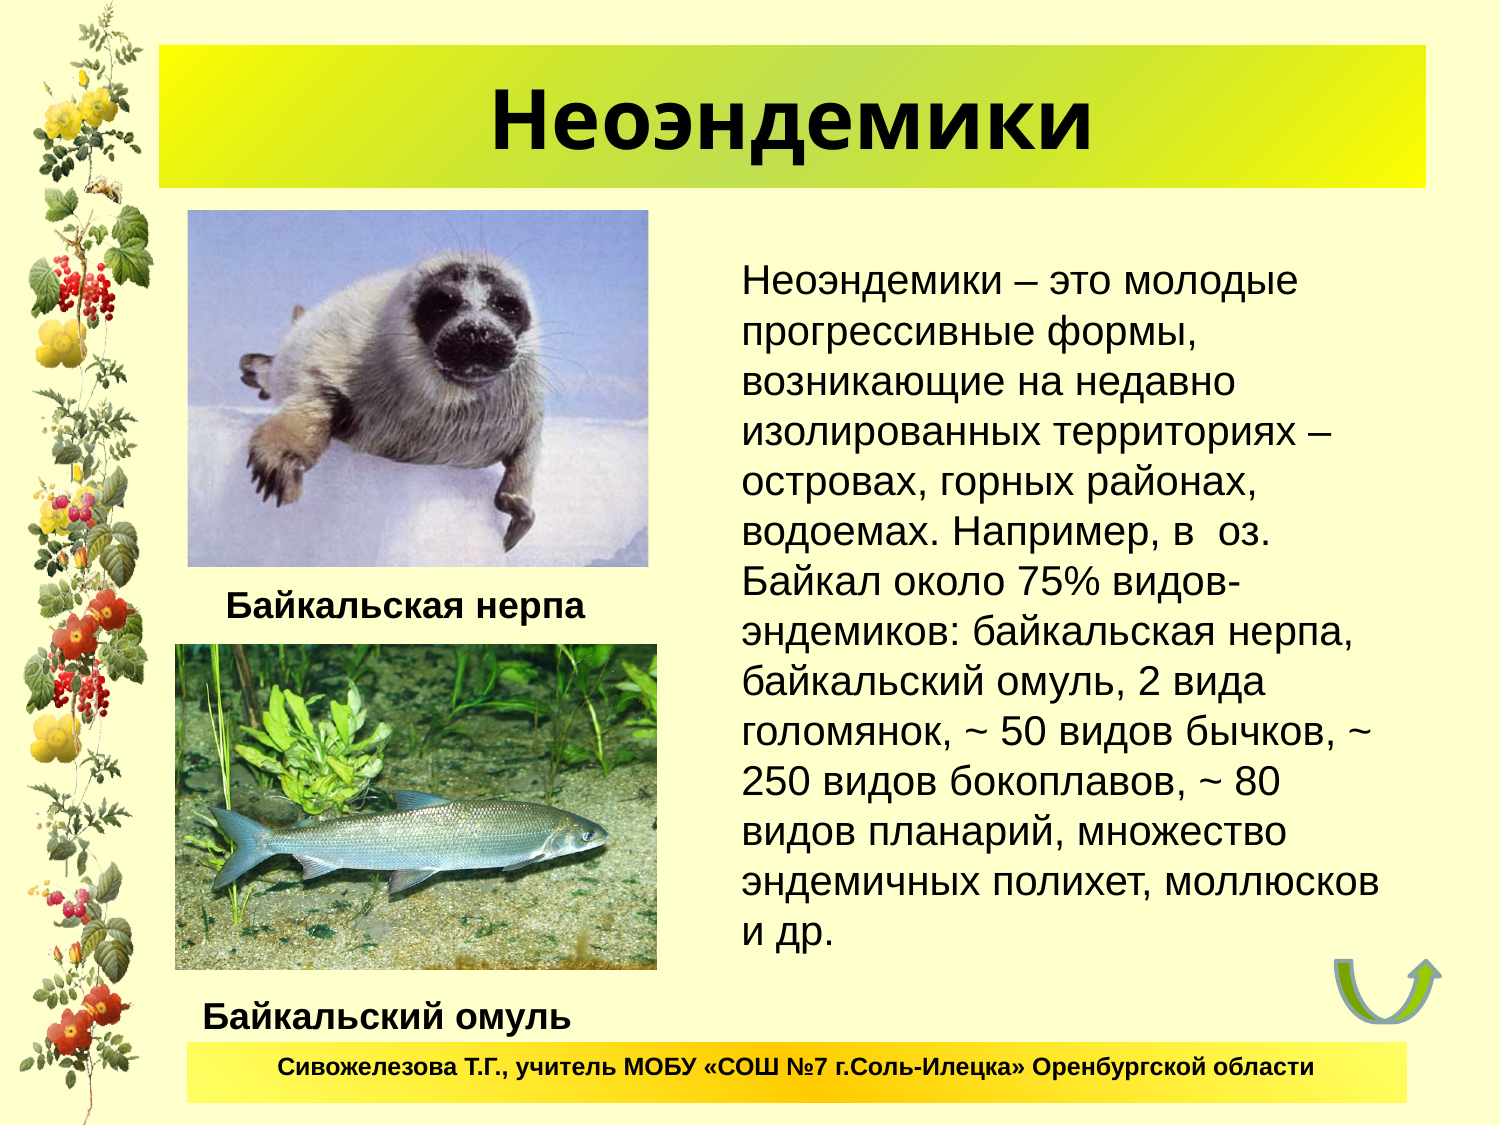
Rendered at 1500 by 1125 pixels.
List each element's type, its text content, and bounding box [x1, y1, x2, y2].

picture [175, 644, 657, 971]
picture [187, 210, 649, 567]
text_box Неоэндемики – это молодые прогрессивные формы, возникающие на недавно изолированных территориях – островах, горных районах, водоемах. Например, в оз. Байкал около 75% видов-эндемиков: байкальская нерпа, байкальский омуль, 2 вида голомянок, ~ 50 видов бычков, ~ 250 видов бокоплавов, ~ 80 видов планарий, множество эндемичных полихет, моллюсков и др. [726, 246, 1407, 962]
picture [0, 0, 172, 1125]
text_box Сивожелезова Т.Г., учитель МОБУ «СОШ №7 г.Соль-Илецка» Оренбургской области [187, 1042, 1407, 1103]
title Неоэндемики [159, 44, 1426, 188]
text_box [1333, 958, 1442, 1025]
text_box Байкальская нерпа [210, 575, 645, 634]
text_box Байкальский омуль [187, 984, 610, 1042]
